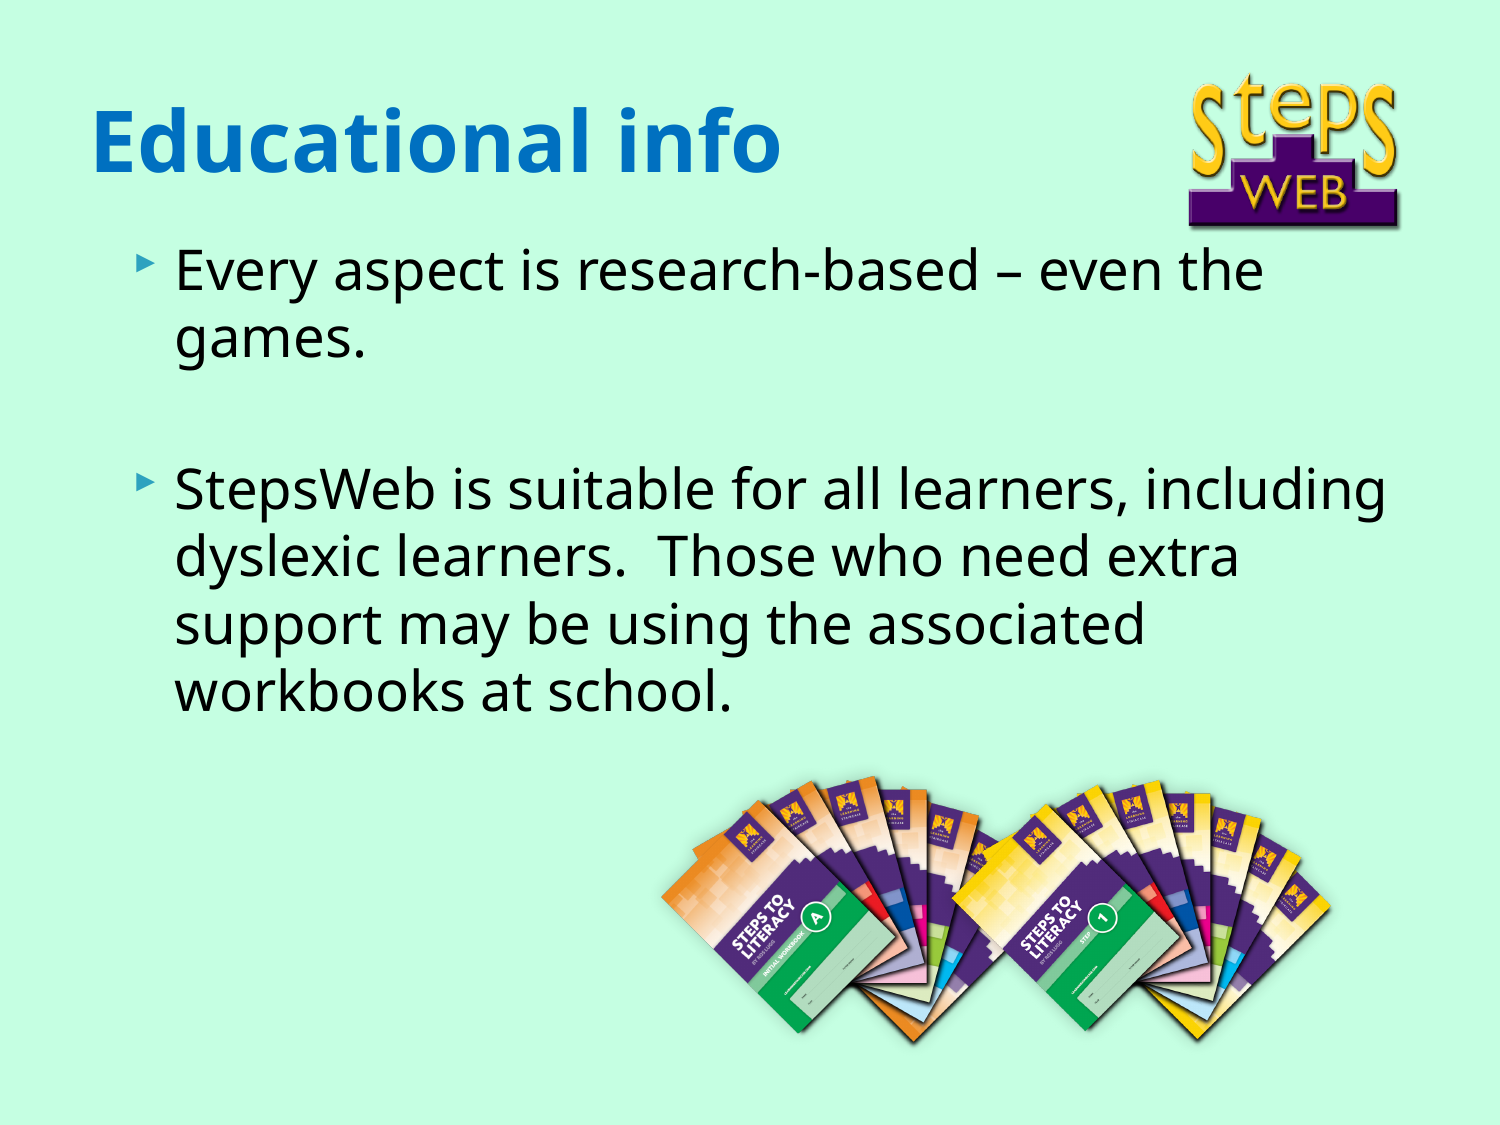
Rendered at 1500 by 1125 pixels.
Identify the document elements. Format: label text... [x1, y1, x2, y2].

title Educational info [75, 45, 1425, 233]
list Every aspect is research-based – even the games. StepsWeb is suitable for all learners, including dyslexic learners. Those who need extra support may be using the associated workbooks at school. [100, 226, 1451, 1031]
picture [631, 742, 1345, 1079]
picture [1186, 71, 1403, 233]
